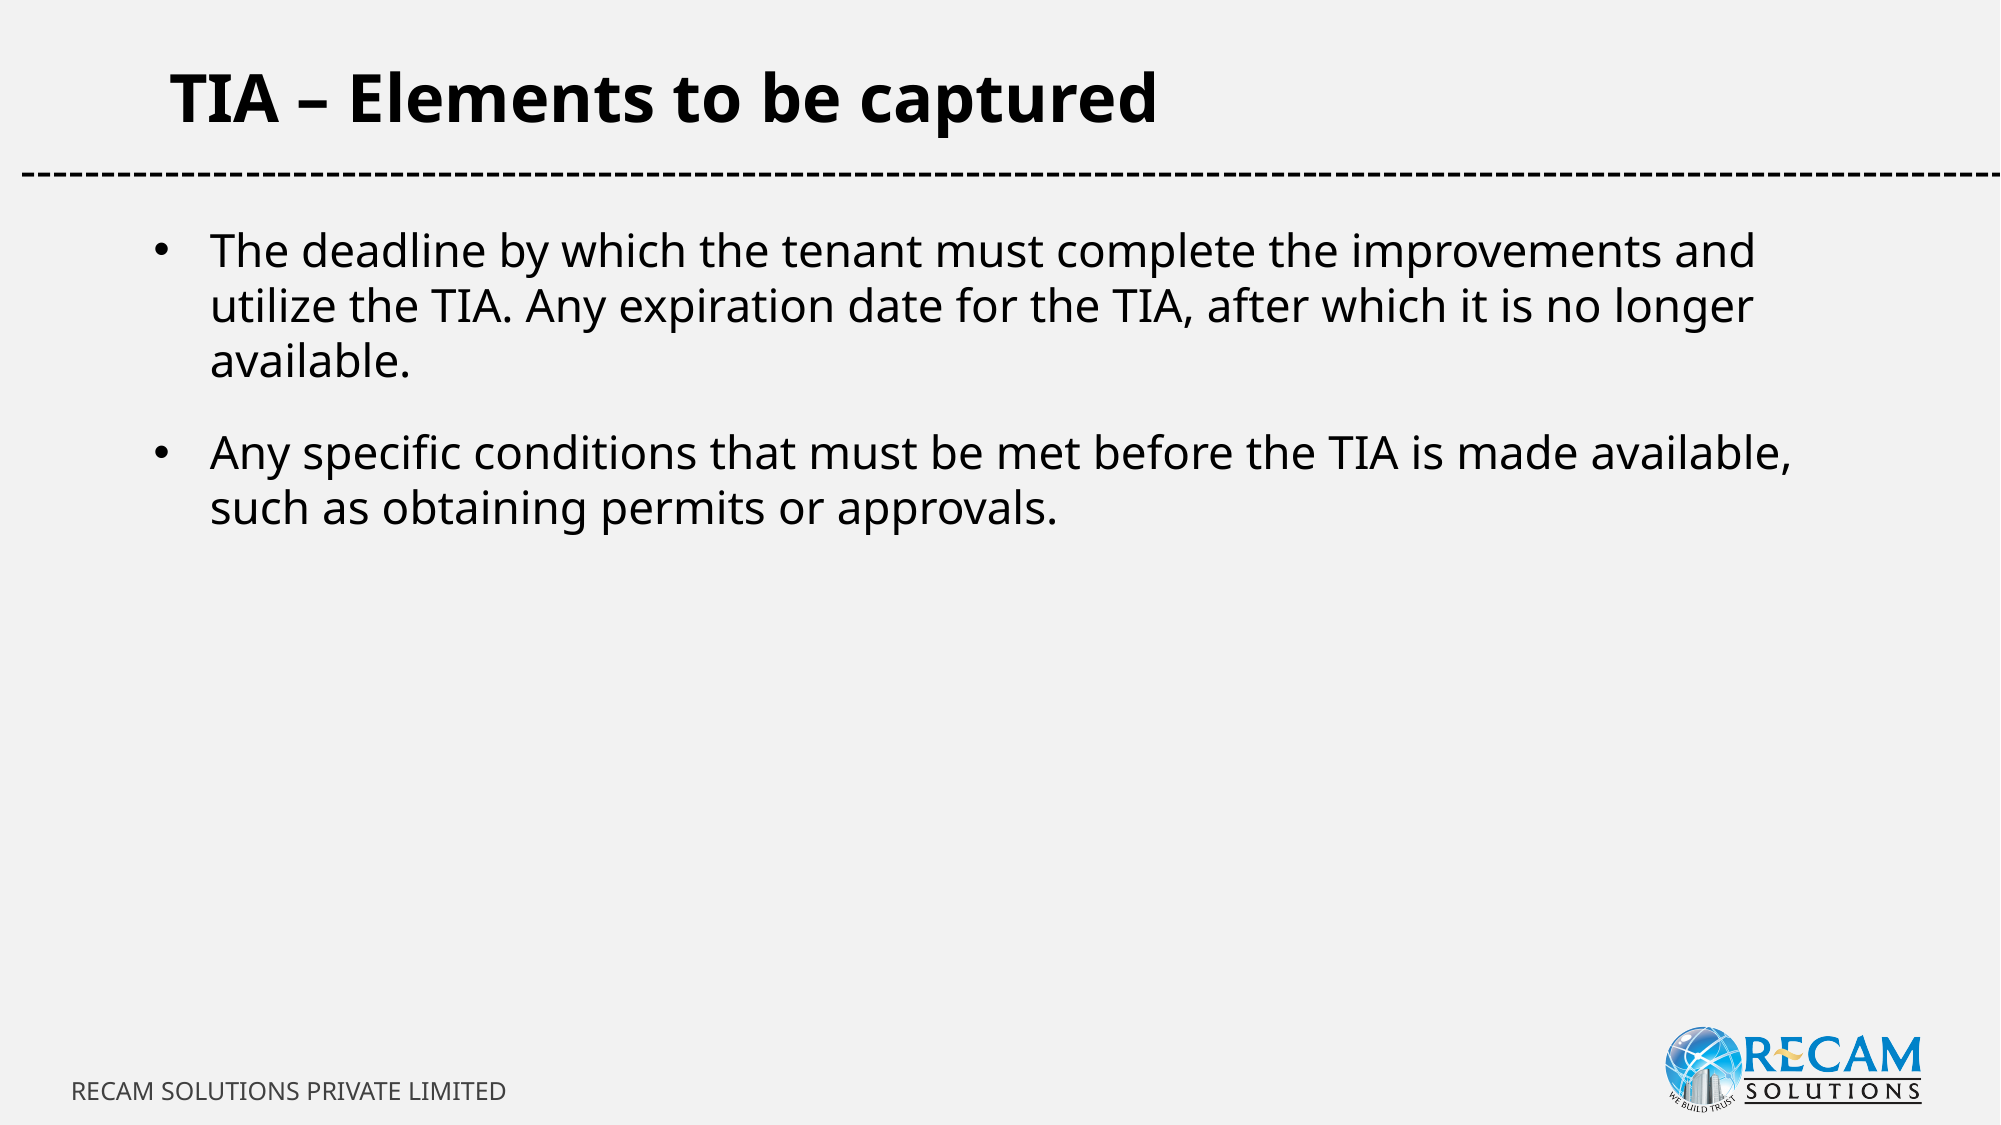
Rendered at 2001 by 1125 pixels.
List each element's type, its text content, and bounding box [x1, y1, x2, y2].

text_box TIA – Elements to be captured [154, 48, 1623, 131]
footer RECAM SOLUTIONS PRIVATE LIMITED [70, 1073, 971, 1107]
picture [1652, 1014, 1935, 1125]
text_box The deadline by which the tenant must complete the improvements and utilize the TIA. Any expiration date for the TIA, after which it is no longer available. Any specific conditions that must be met before the TIA is made available, such as obtaining permits or approvals. [138, 214, 1842, 542]
text_box ----------------------------------------------------------------------------------------------------------------------------- [6, 131, 2000, 207]
